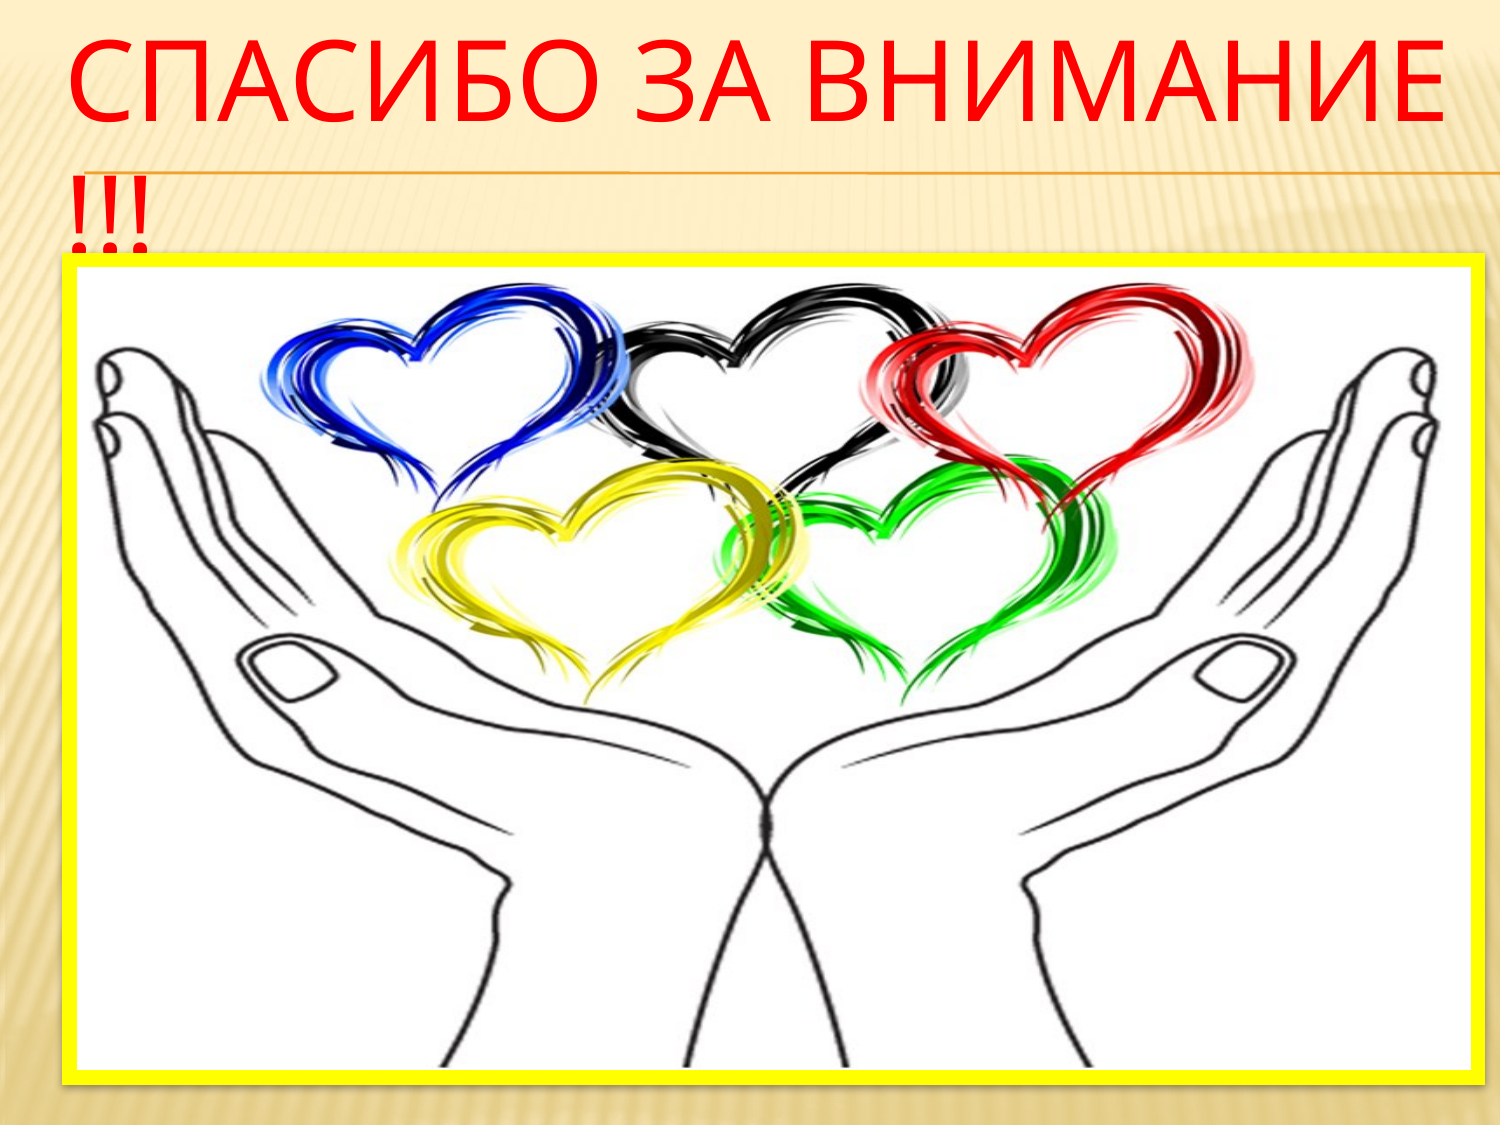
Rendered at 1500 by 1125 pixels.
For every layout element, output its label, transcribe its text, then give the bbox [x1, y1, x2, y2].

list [76, 266, 1471, 1071]
title Спасибо за внимание !!! [50, 75, 1475, 213]
